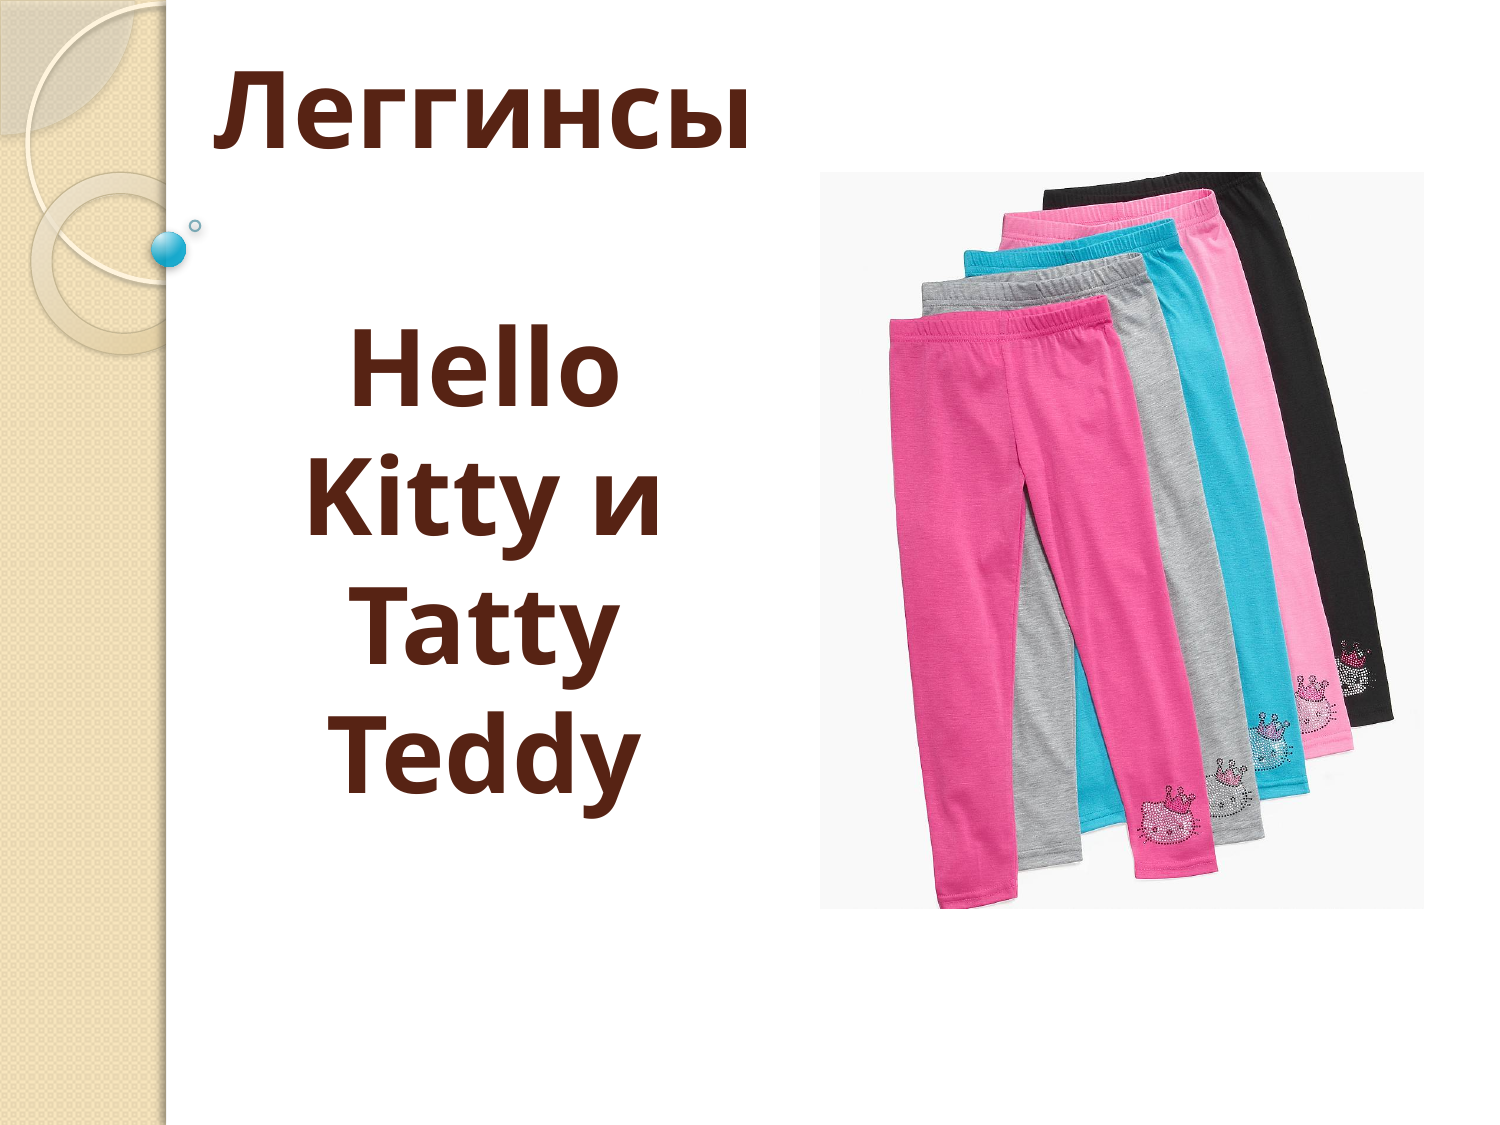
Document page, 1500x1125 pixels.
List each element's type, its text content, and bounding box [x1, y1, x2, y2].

title Леггинсы Hello Kitty и Tatty Teddy [194, 30, 774, 823]
picture [820, 172, 1424, 909]
